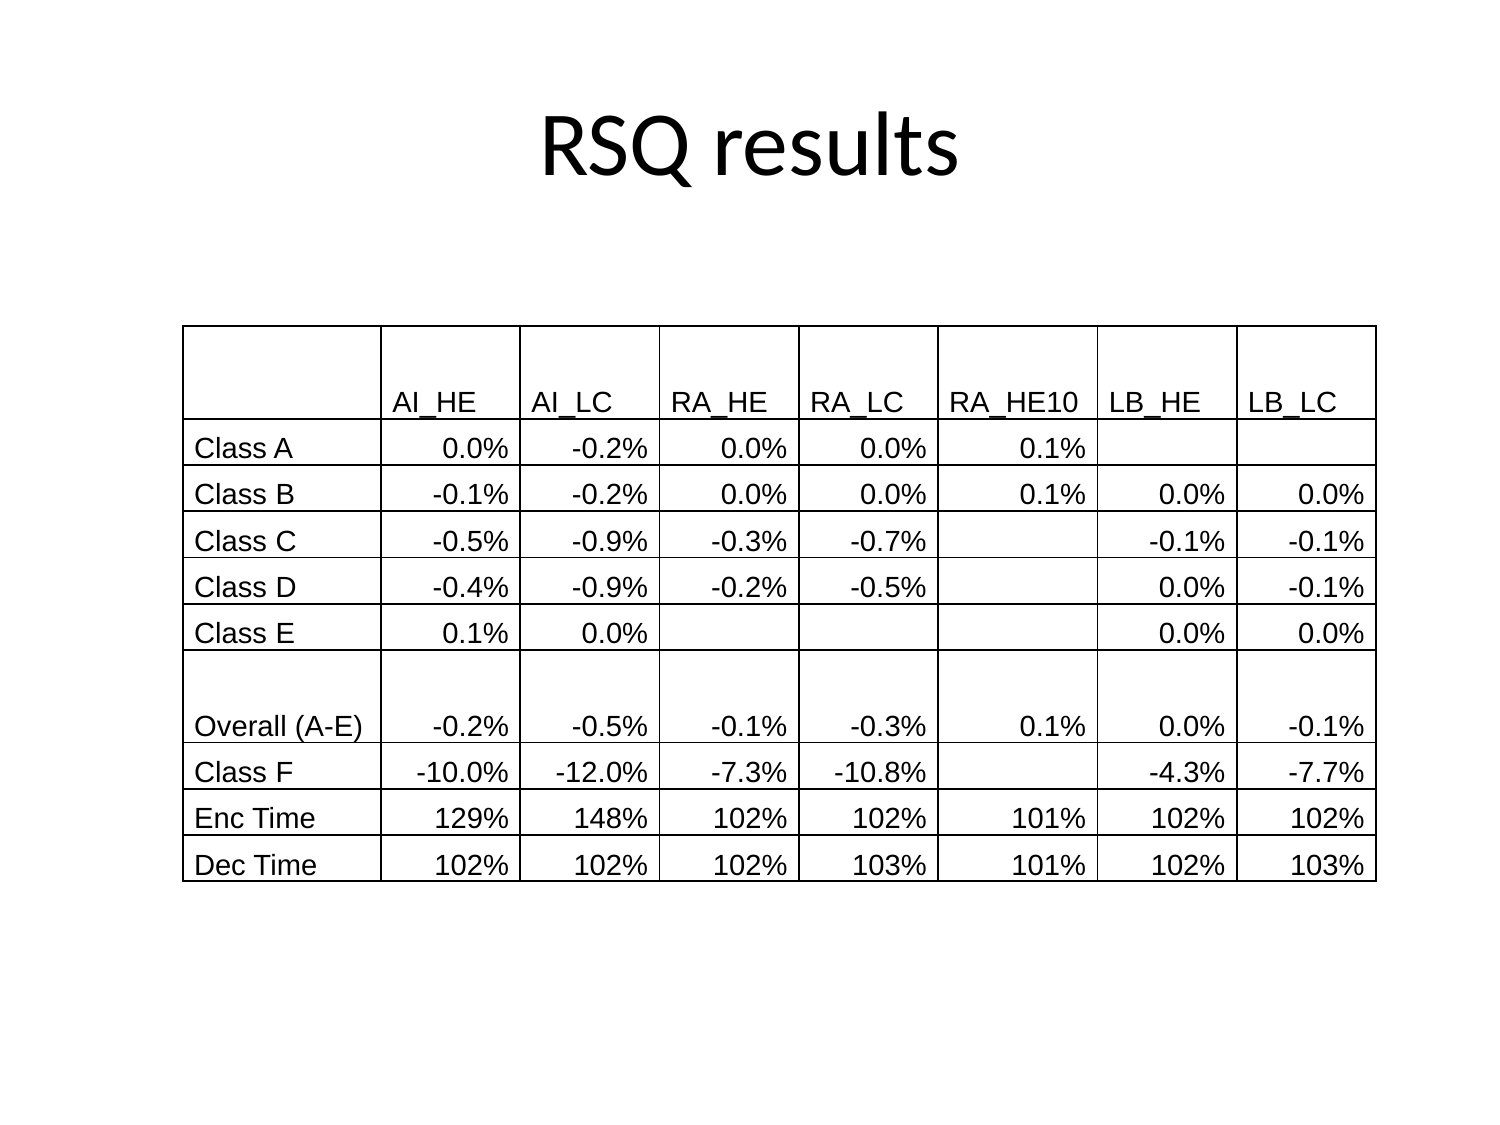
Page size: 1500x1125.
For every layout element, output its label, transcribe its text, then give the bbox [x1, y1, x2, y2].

table_cell 0.0% [800, 466, 937, 510]
table_cell -10.0% [382, 743, 519, 788]
table_cell -0.1% [382, 466, 519, 510]
table_cell 0.0% [660, 420, 798, 464]
table_cell -7.7% [1238, 743, 1375, 788]
table_cell 0.1% [939, 466, 1097, 510]
table_cell -0.3% [660, 512, 798, 557]
table_header RA_HE10 [939, 327, 1097, 418]
table_cell -0.1% [660, 651, 798, 742]
table_cell 0.0% [1238, 466, 1375, 510]
table_cell 103% [800, 836, 937, 880]
table_cell 102% [382, 836, 519, 880]
table_cell -0.2% [521, 420, 659, 464]
table_cell -7.3% [660, 743, 798, 788]
table_cell -0.1% [1238, 651, 1375, 742]
table_cell 0.1% [939, 420, 1097, 464]
table_cell -0.7% [800, 512, 937, 557]
table_cell [939, 558, 1097, 603]
table_cell [939, 512, 1097, 557]
table_cell -4.3% [1098, 743, 1236, 788]
table_cell 0.1% [382, 605, 519, 649]
table_cell 0.0% [521, 605, 659, 649]
table_cell 102% [521, 836, 659, 880]
title RSQ results [75, 45, 1425, 233]
table_cell Enc Time [184, 790, 380, 834]
table_header AI_HE [382, 327, 519, 418]
table_cell 0.0% [1098, 466, 1236, 510]
table_cell -0.1% [1098, 512, 1236, 557]
table_cell 102% [1098, 790, 1236, 834]
table_cell 102% [1098, 836, 1236, 880]
table_cell 102% [660, 790, 798, 834]
table_cell 0.1% [939, 651, 1097, 742]
table_cell [1238, 420, 1375, 464]
table_cell [939, 743, 1097, 788]
table_cell -0.9% [521, 512, 659, 557]
table_cell 0.0% [1098, 558, 1236, 603]
table_cell 0.0% [1238, 605, 1375, 649]
table_cell -0.5% [521, 651, 659, 742]
table_header AI_LC [521, 327, 659, 418]
table_cell 0.0% [800, 420, 937, 464]
table_cell -0.2% [521, 466, 659, 510]
table_cell 0.0% [1098, 605, 1236, 649]
table_cell 0.0% [660, 466, 798, 510]
table_cell Class A [184, 420, 380, 464]
table_cell -10.8% [800, 743, 937, 788]
table_cell -0.4% [382, 558, 519, 603]
table_header LB_HE [1098, 327, 1236, 418]
table_cell 101% [939, 790, 1097, 834]
table_header RA_HE [660, 327, 798, 418]
table_cell 129% [382, 790, 519, 834]
table_cell 103% [1238, 836, 1375, 880]
table_header [184, 327, 380, 418]
table_header LB_LC [1238, 327, 1375, 418]
table_cell Class D [184, 558, 380, 603]
table_cell Class C [184, 512, 380, 557]
table_cell Dec Time [184, 836, 380, 880]
table_cell 0.0% [382, 420, 519, 464]
table_cell 102% [660, 836, 798, 880]
table_cell [1098, 420, 1236, 464]
table_cell -12.0% [521, 743, 659, 788]
table_cell 0.0% [1098, 651, 1236, 742]
table_cell -0.2% [660, 558, 798, 603]
table_cell -0.5% [382, 512, 519, 557]
table_cell Class E [184, 605, 380, 649]
table_cell [660, 605, 798, 649]
table_cell Overall (A-E) [184, 651, 380, 742]
table_cell Class F [184, 743, 380, 788]
table_cell -0.9% [521, 558, 659, 603]
table_cell 101% [939, 836, 1097, 880]
table_cell -0.1% [1238, 512, 1375, 557]
table_cell -0.1% [1238, 558, 1375, 603]
table_cell Class B [184, 466, 380, 510]
table_header RA_LC [800, 327, 937, 418]
table_cell 102% [800, 790, 937, 834]
table_cell [800, 605, 937, 649]
table_cell 102% [1238, 790, 1375, 834]
table_cell -0.5% [800, 558, 937, 603]
table_cell -0.2% [382, 651, 519, 742]
table_cell [939, 605, 1097, 649]
table_cell 148% [521, 790, 659, 834]
table_cell -0.3% [800, 651, 937, 742]
